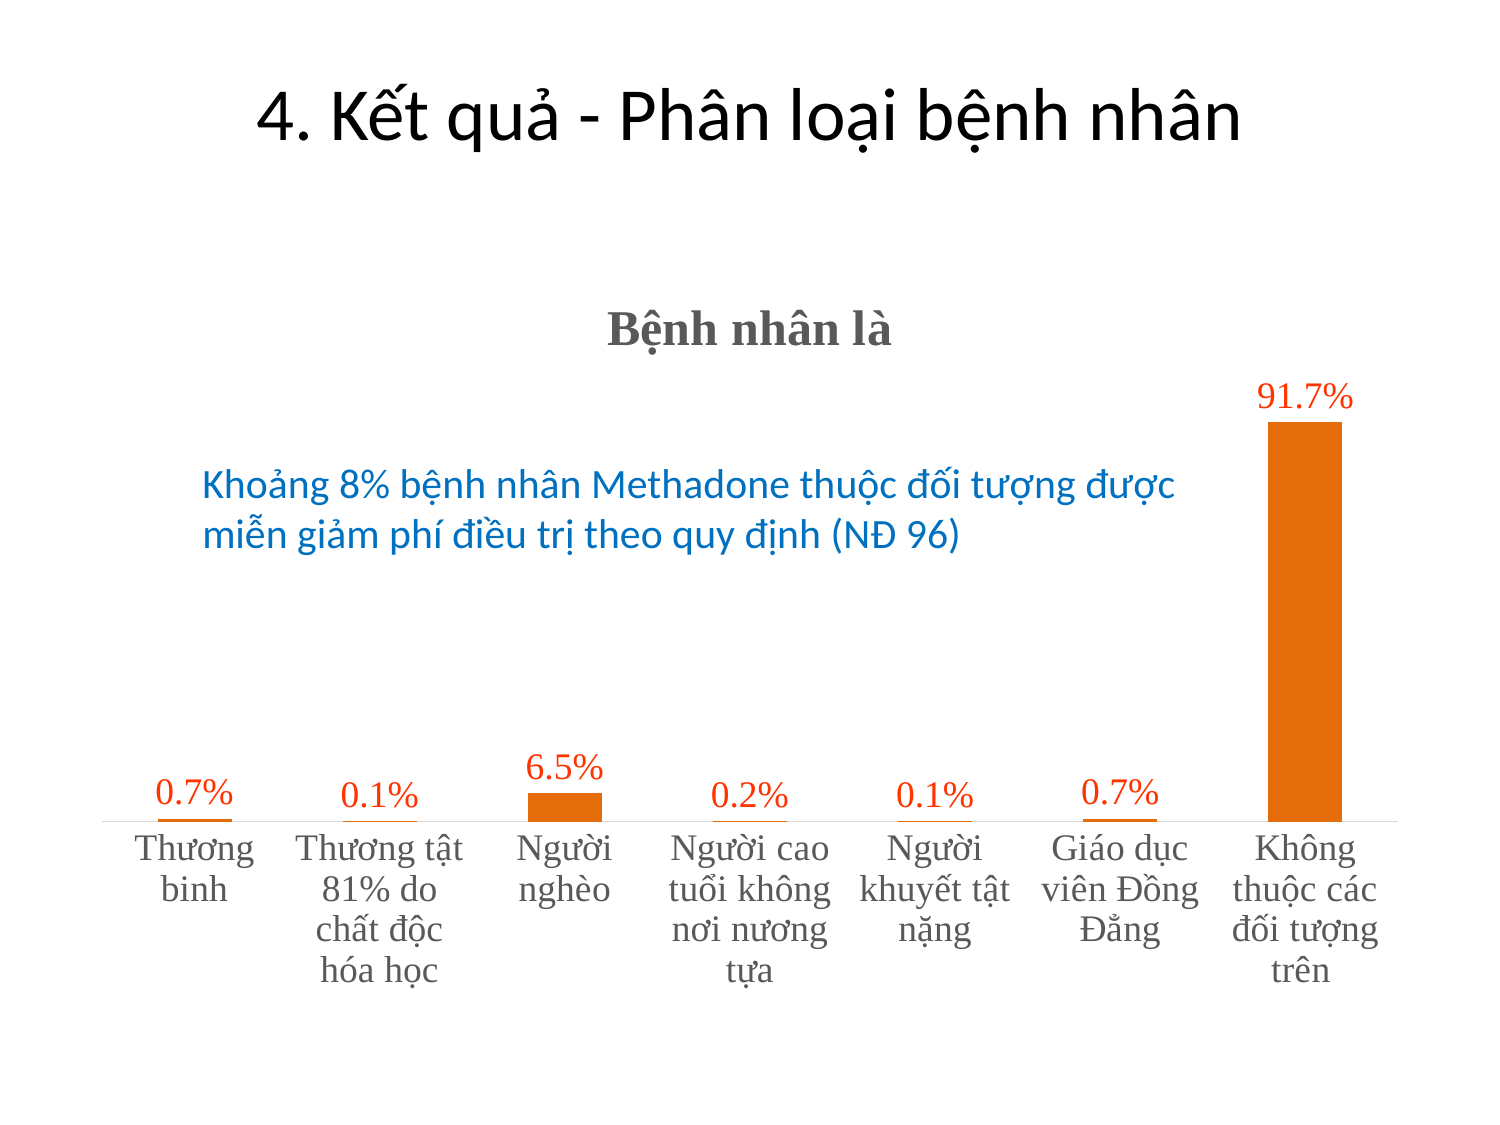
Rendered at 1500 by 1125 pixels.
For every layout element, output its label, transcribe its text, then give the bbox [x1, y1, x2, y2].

chart [74, 262, 1426, 1006]
title 4. Kết quả - Phân loại bệnh nhân [75, 45, 1425, 175]
